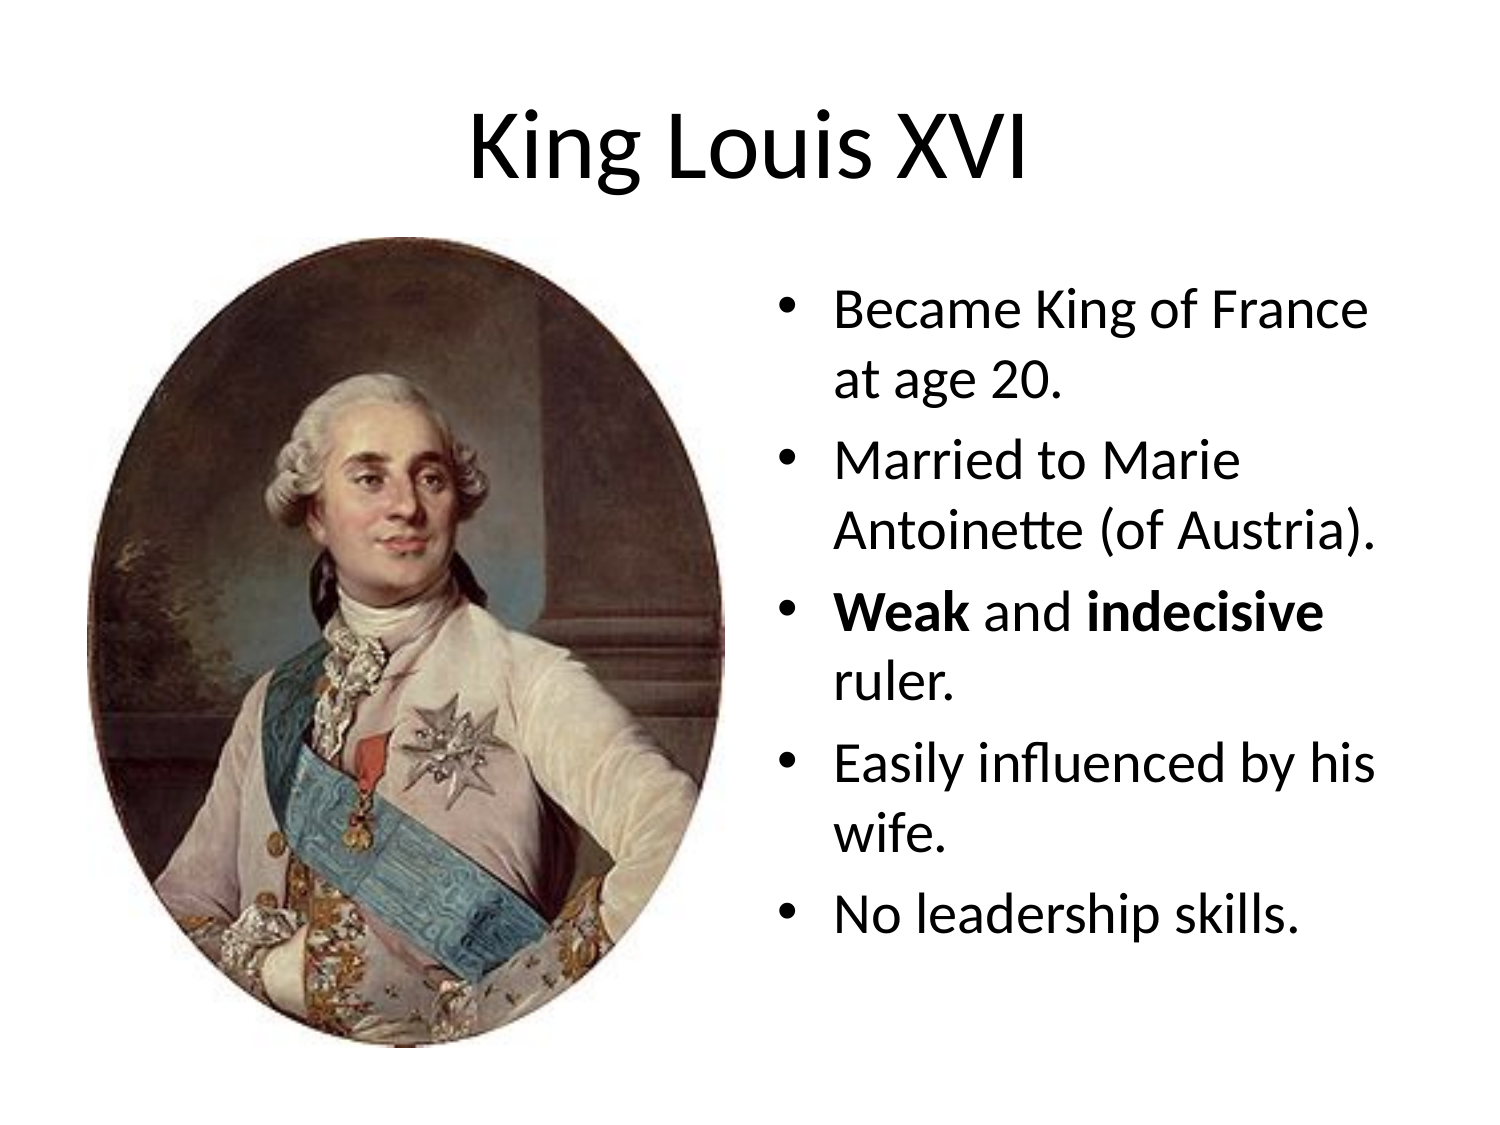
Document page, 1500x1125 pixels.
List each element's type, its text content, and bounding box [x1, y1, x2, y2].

list Became King of France at age 20. Married to Marie Antoinette (of Austria). Weak and indecisive ruler. Easily influenced by his wife. No leadership skills. [762, 262, 1425, 1005]
title King Louis XVI [75, 45, 1425, 233]
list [87, 237, 726, 1048]
